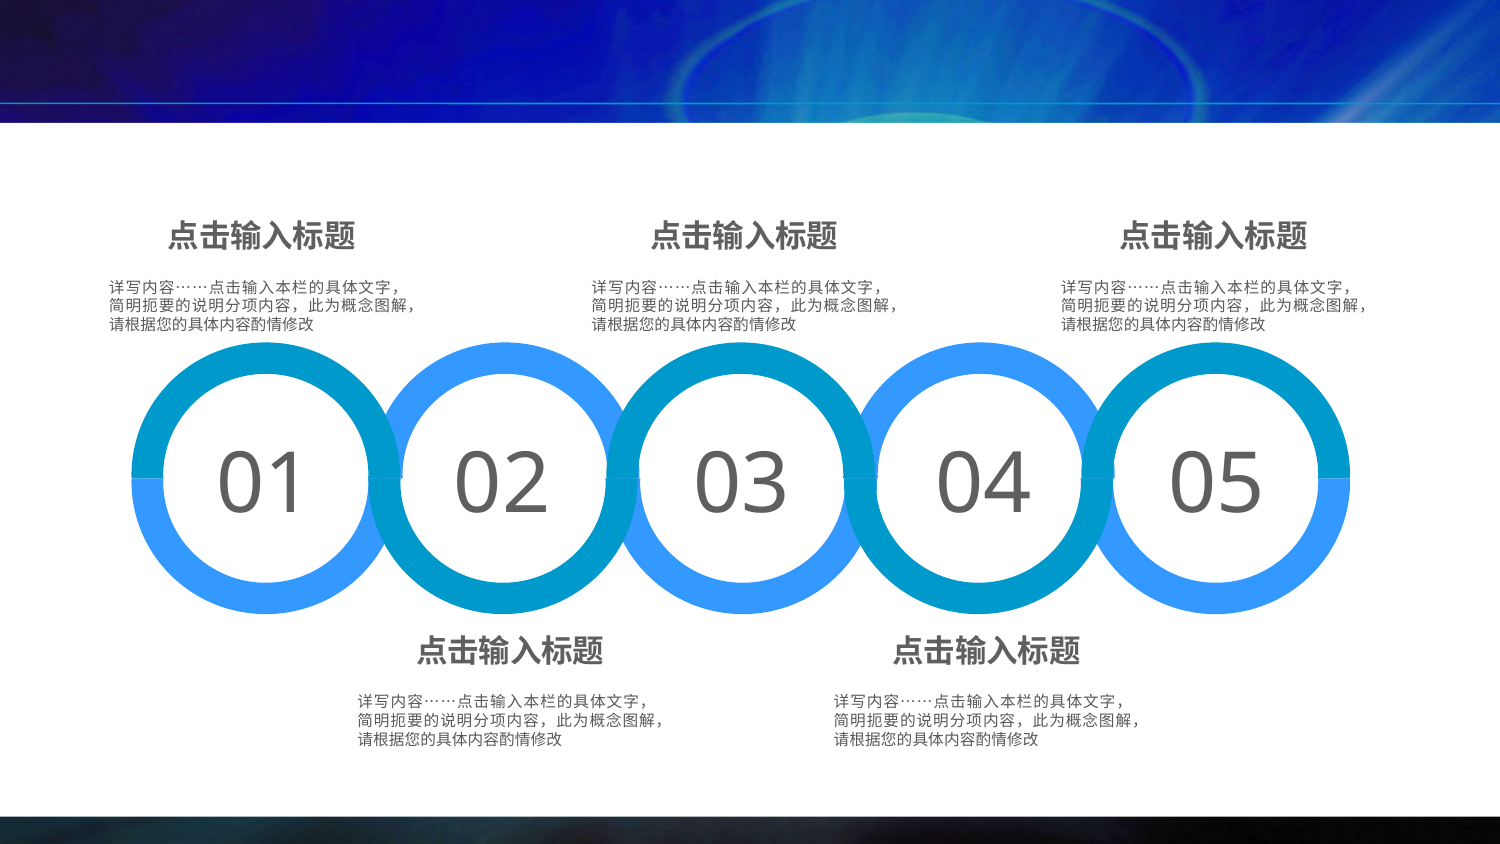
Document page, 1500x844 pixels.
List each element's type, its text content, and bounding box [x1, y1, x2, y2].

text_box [1043, 210, 1384, 360]
text_box [1081, 368, 1351, 479]
text_box [386, 342, 623, 479]
text_box [131, 479, 384, 615]
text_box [816, 625, 1157, 774]
text_box [131, 368, 401, 479]
text_box 04 [922, 422, 1044, 535]
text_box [91, 210, 432, 360]
picture [0, 105, 1500, 122]
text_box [574, 210, 914, 360]
text_box 02 [441, 422, 563, 535]
text_box [606, 368, 876, 479]
text_box [861, 342, 1098, 479]
text_box 01 [204, 422, 325, 535]
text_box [340, 625, 680, 774]
text_box [368, 478, 638, 615]
text_box [1097, 479, 1351, 615]
picture [0, 817, 1500, 844]
text_box 05 [1156, 422, 1278, 535]
text_box [623, 478, 860, 615]
text_box 03 [681, 422, 803, 535]
text_box [844, 478, 1113, 615]
picture [0, 0, 1500, 102]
